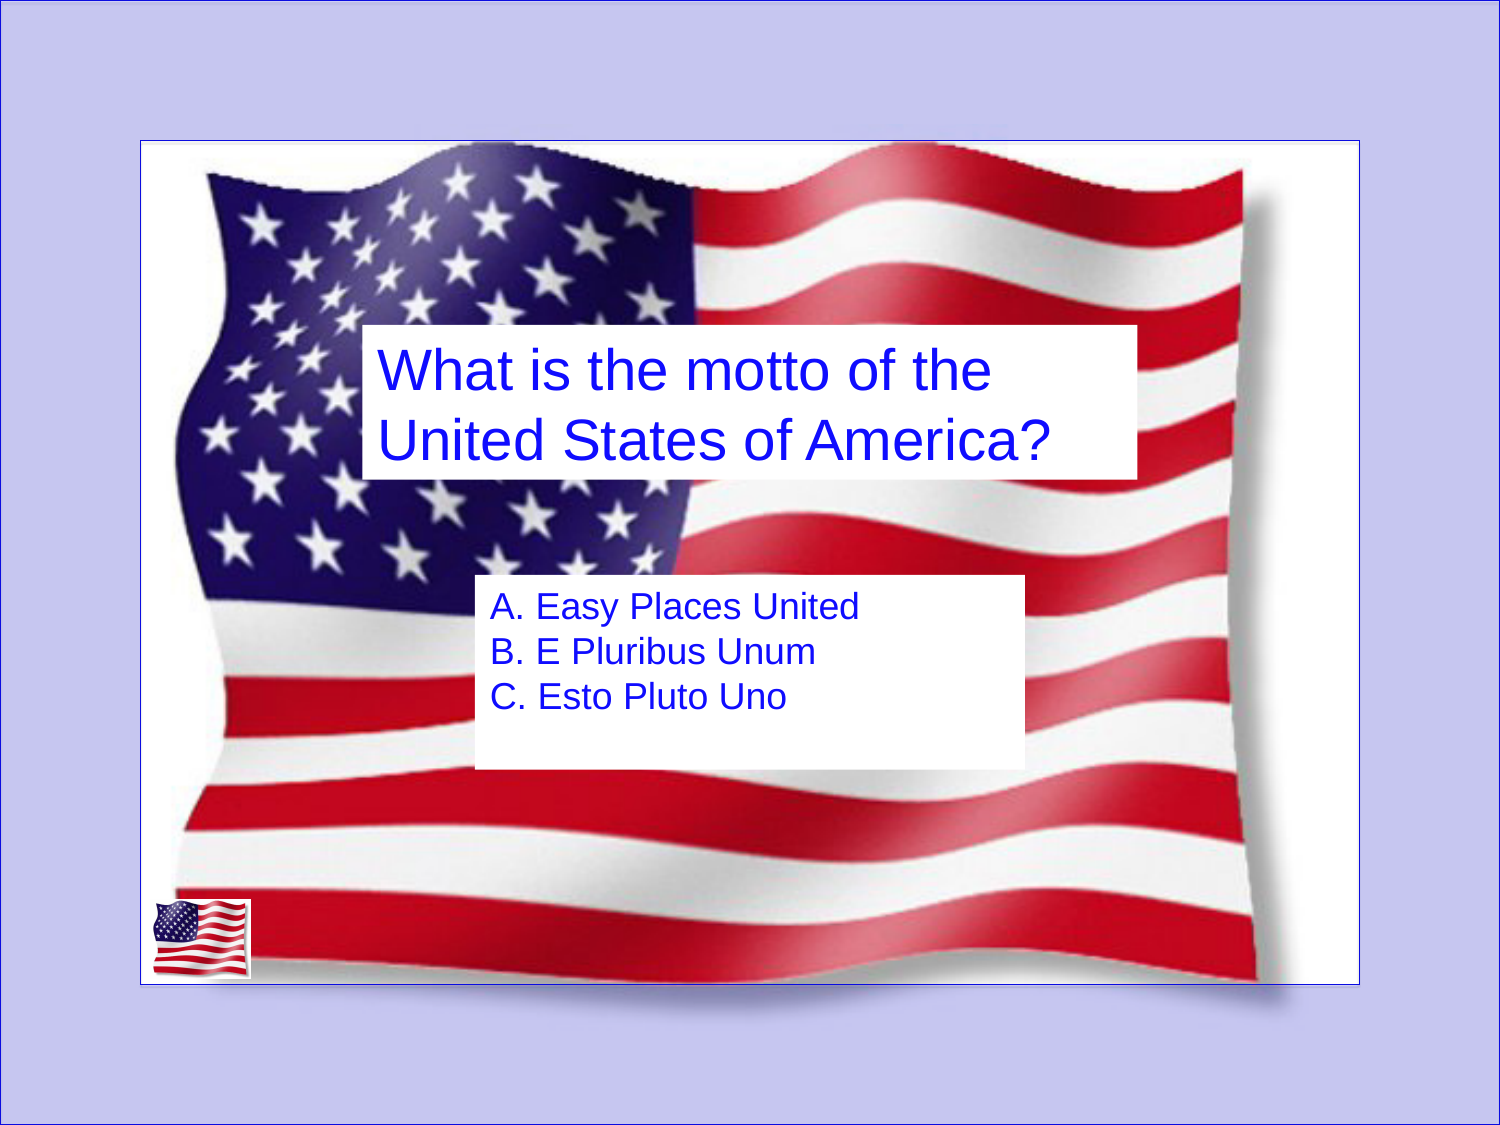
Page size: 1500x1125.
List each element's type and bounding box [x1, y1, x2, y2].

picture [137, 124, 1313, 1033]
text_box [0, 0, 1500, 1125]
